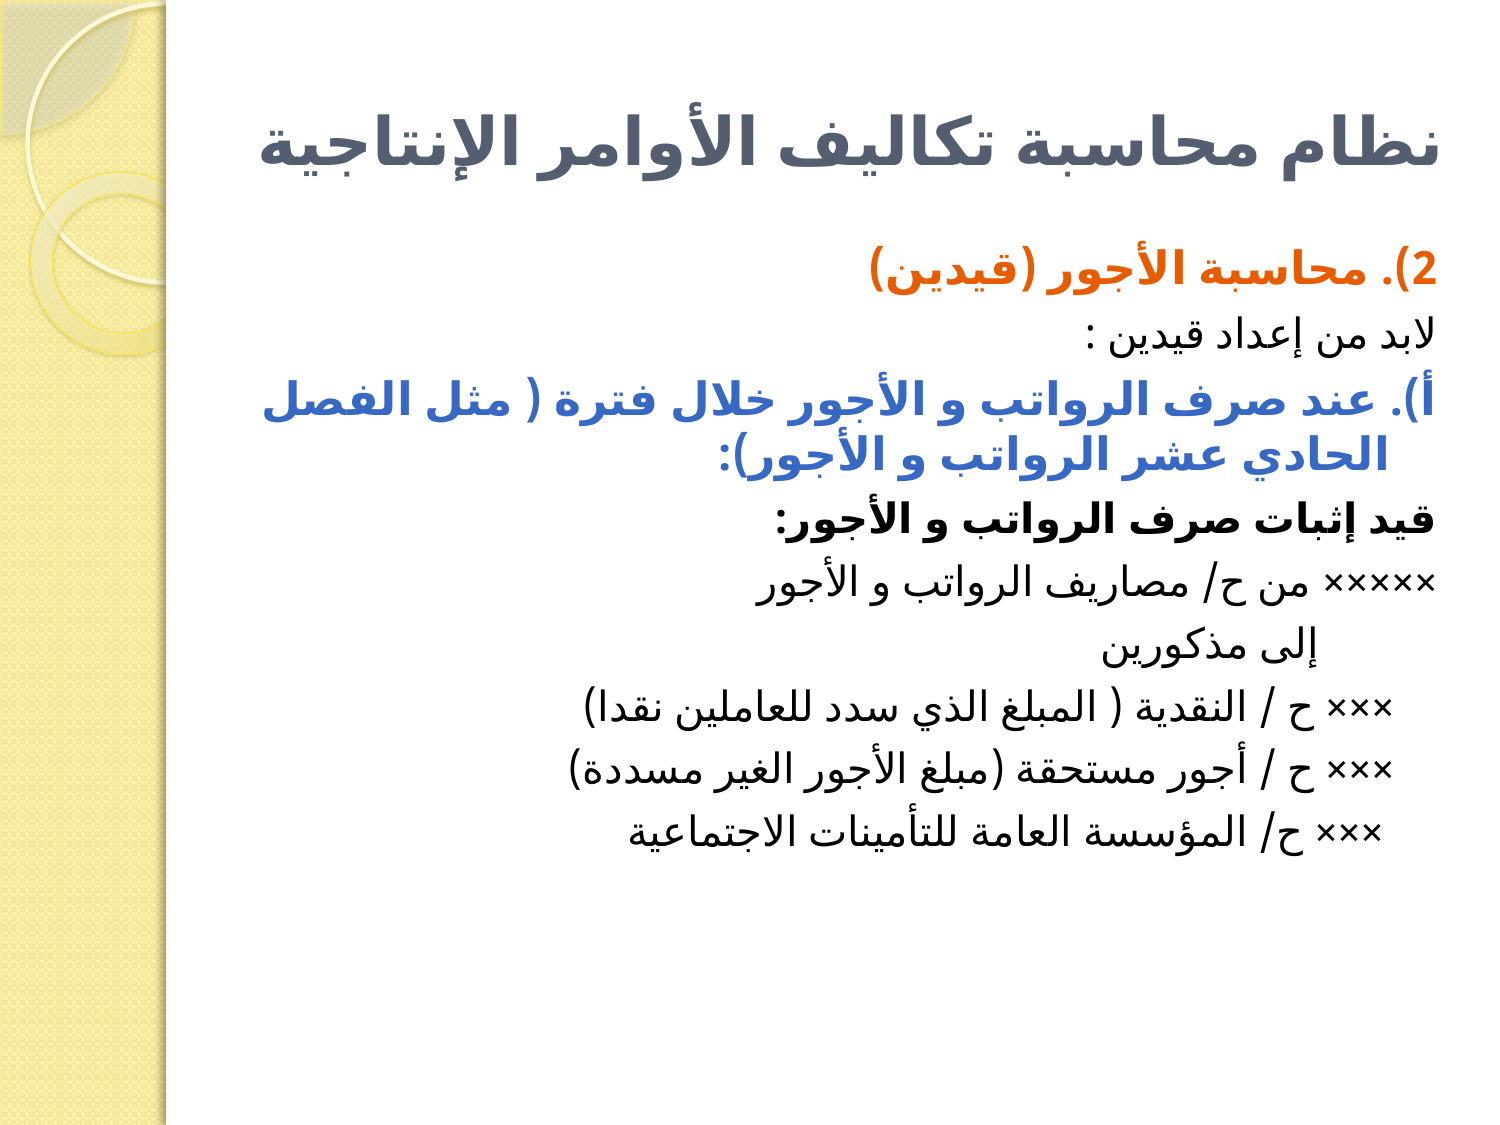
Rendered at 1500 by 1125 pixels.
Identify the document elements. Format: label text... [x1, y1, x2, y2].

title نظام محاسبة تكاليف الأوامر الإنتاجية [235, 45, 1466, 233]
list 2). محاسبة الأجور (قيدين) لابد من إعداد قيدين : أ). عند صرف الرواتب و الأجور خلال فترة ( مثل الفصل الحادي عشر الرواتب و الأجور): قيد إثبات صرف الرواتب و الأجور: ××××× من ح/ مصاريف الرواتب و الأجور إلى مذكورين ××× ح / النقدية ( المبلغ الذي سدد للعاملين نقدا) ××× ح / أجور مستحقة (مبلغ الأجور الغير مسددة) ××× ح/ المؤسسة العامة للتأمينات الاجتماعية [235, 237, 1466, 1025]
